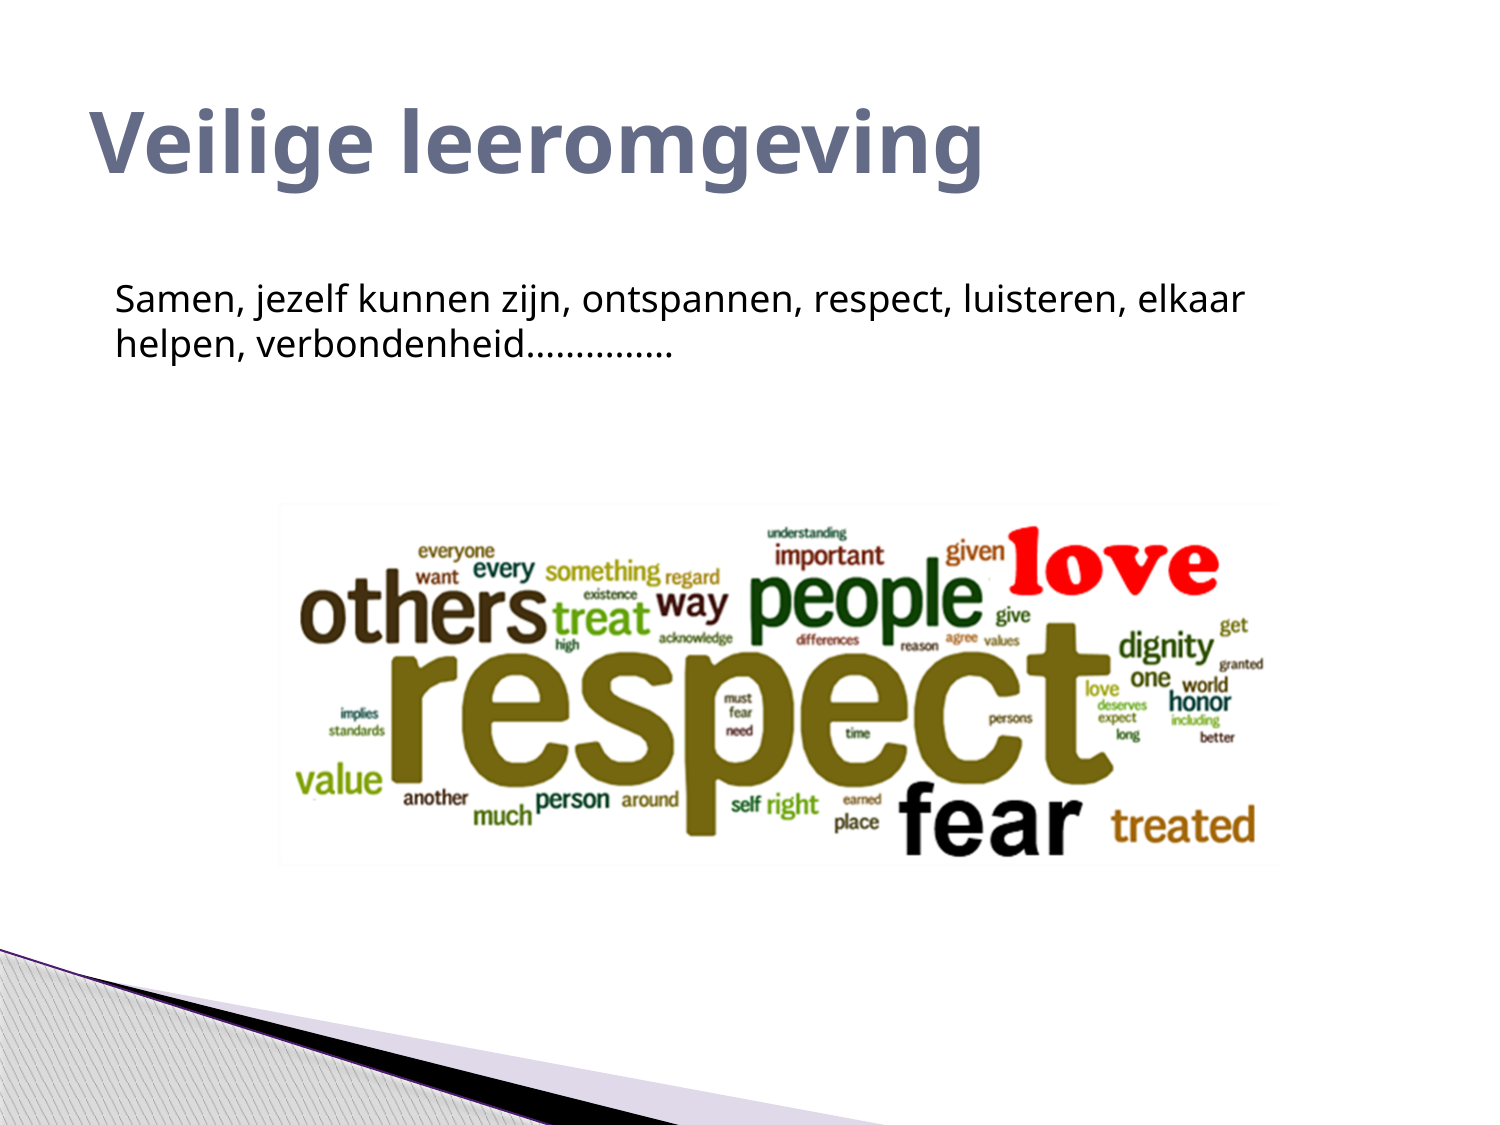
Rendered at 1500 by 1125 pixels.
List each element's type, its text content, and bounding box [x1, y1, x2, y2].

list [277, 372, 1278, 974]
text_box Samen, jezelf kunnen zijn, ontspannen, respect, luisteren, elkaar helpen, verbondenheid…………… [100, 267, 1388, 372]
title Veilige leeromgeving [75, 45, 1425, 233]
